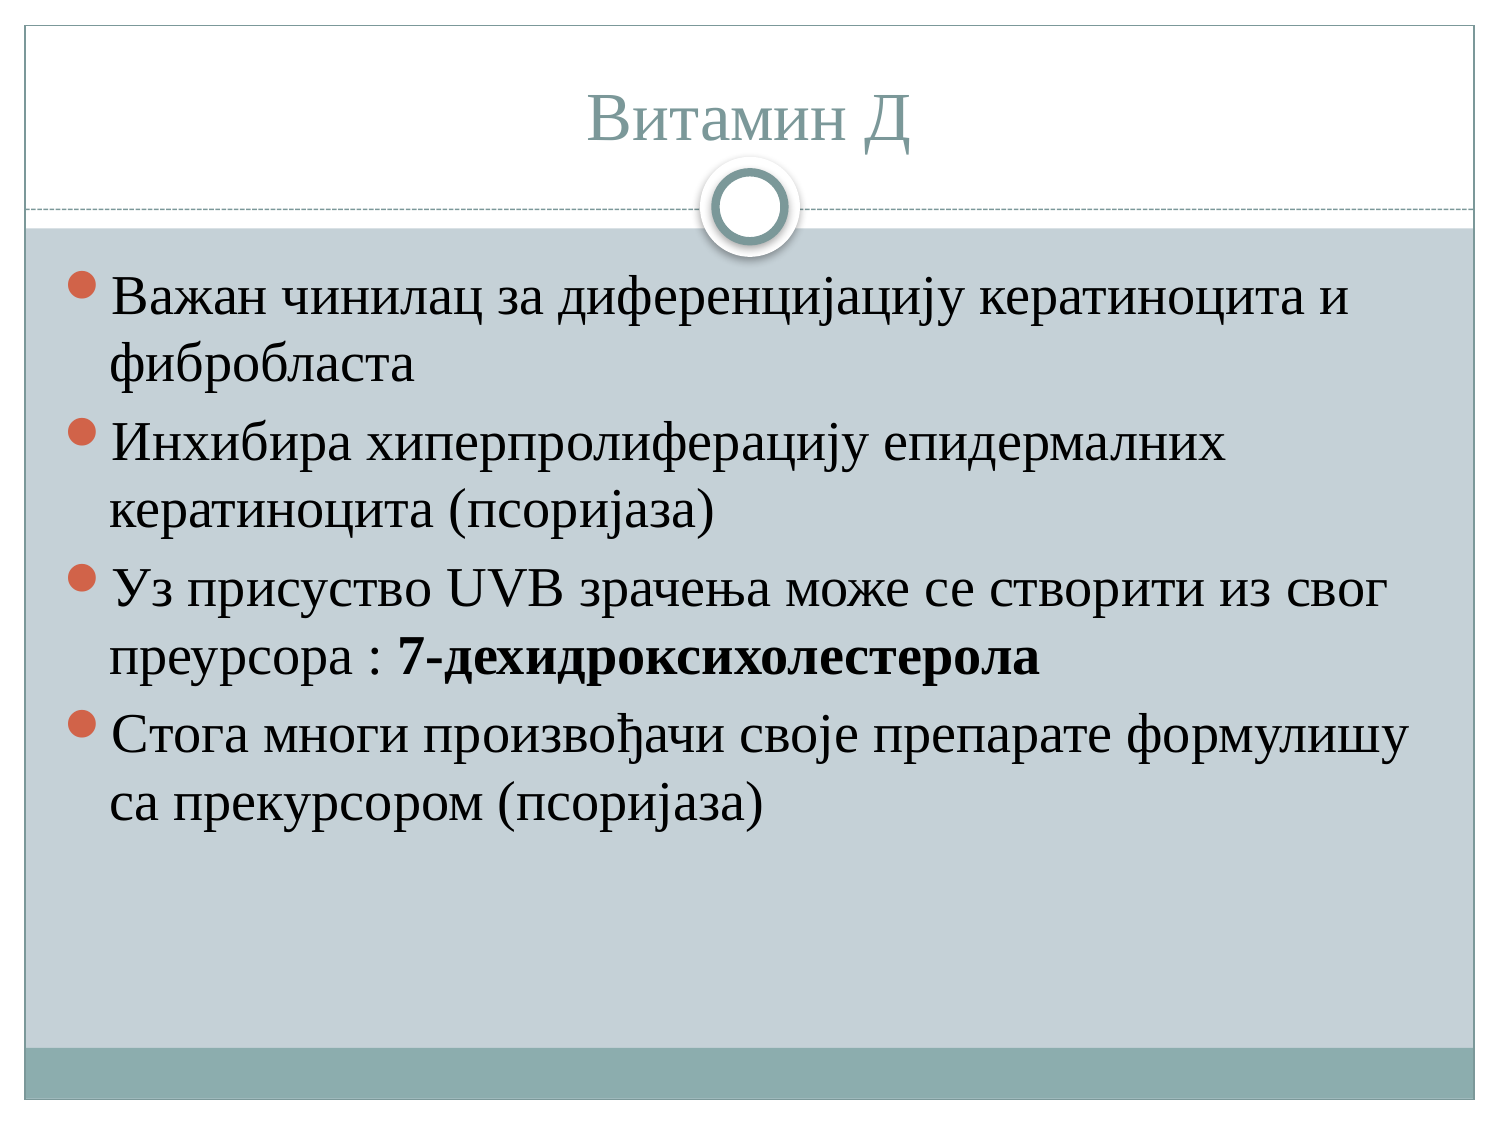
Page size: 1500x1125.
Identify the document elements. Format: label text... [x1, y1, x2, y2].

list Важан чинилац за диференцијацију кератиноцита и фибробласта Инхибира хиперпролиферацију епидермалних кератиноцита (псоријаза) Уз присуство UVB зрачења може се створити из свог преурсора : 7-дехидроксихолестерола Стога многи произвођачи своје препарате формулишу са прекурсором (псоријаза) [49, 250, 1445, 1001]
title Витамин Д [49, 37, 1450, 162]
